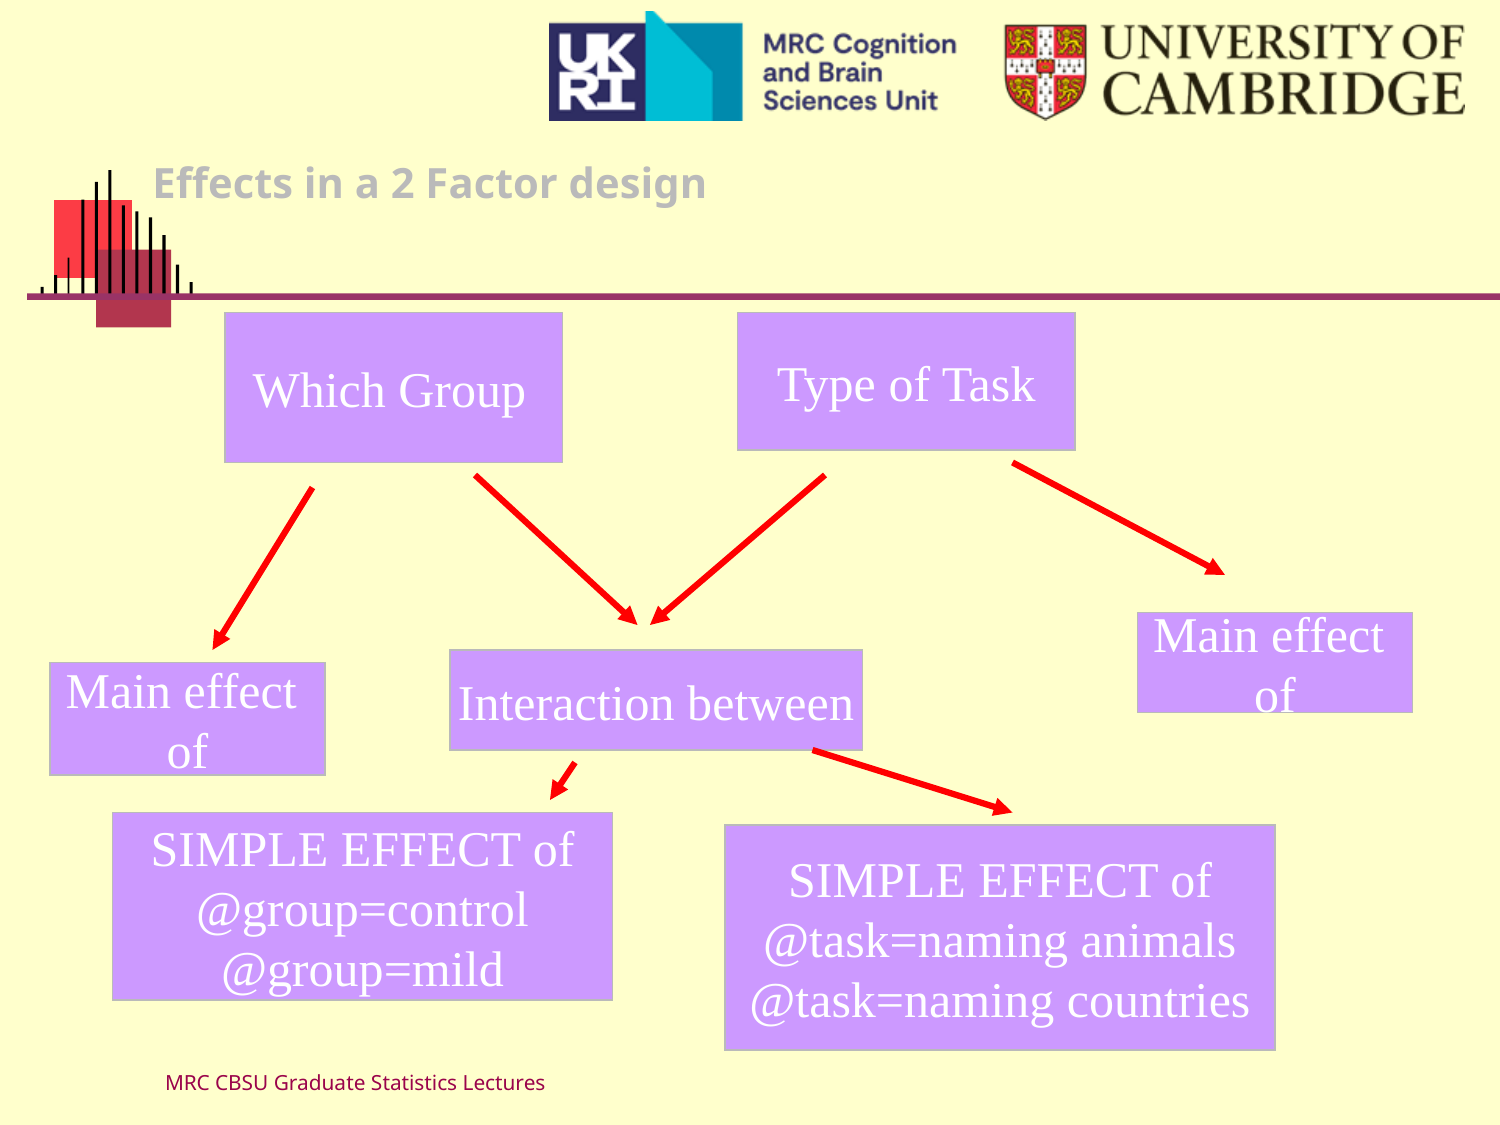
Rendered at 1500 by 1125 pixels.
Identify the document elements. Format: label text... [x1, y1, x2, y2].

text_box [649, 474, 826, 625]
picture [549, 11, 1465, 121]
text_box Main effect of [1137, 612, 1413, 713]
text_box SIMPLE EFFECT of @task=naming animals @task=naming countries [725, 824, 1275, 1050]
text_box Interaction between [450, 650, 863, 750]
list [75, 262, 1425, 1038]
text_box Main effect of [50, 662, 325, 775]
text_box Type of Task [737, 312, 1075, 450]
text_box [812, 749, 1013, 815]
text_box Which Group [225, 312, 563, 463]
text_box SIMPLE EFFECT of @group=control @group=mild [112, 812, 613, 1000]
footer MRC CBSU Graduate Statistics Lectures [149, 1062, 988, 1101]
text_box [549, 762, 576, 800]
text_box [212, 487, 313, 650]
text_box [1012, 462, 1225, 575]
title Effects in a 2 Factor design [137, 137, 988, 233]
text_box [474, 474, 638, 625]
